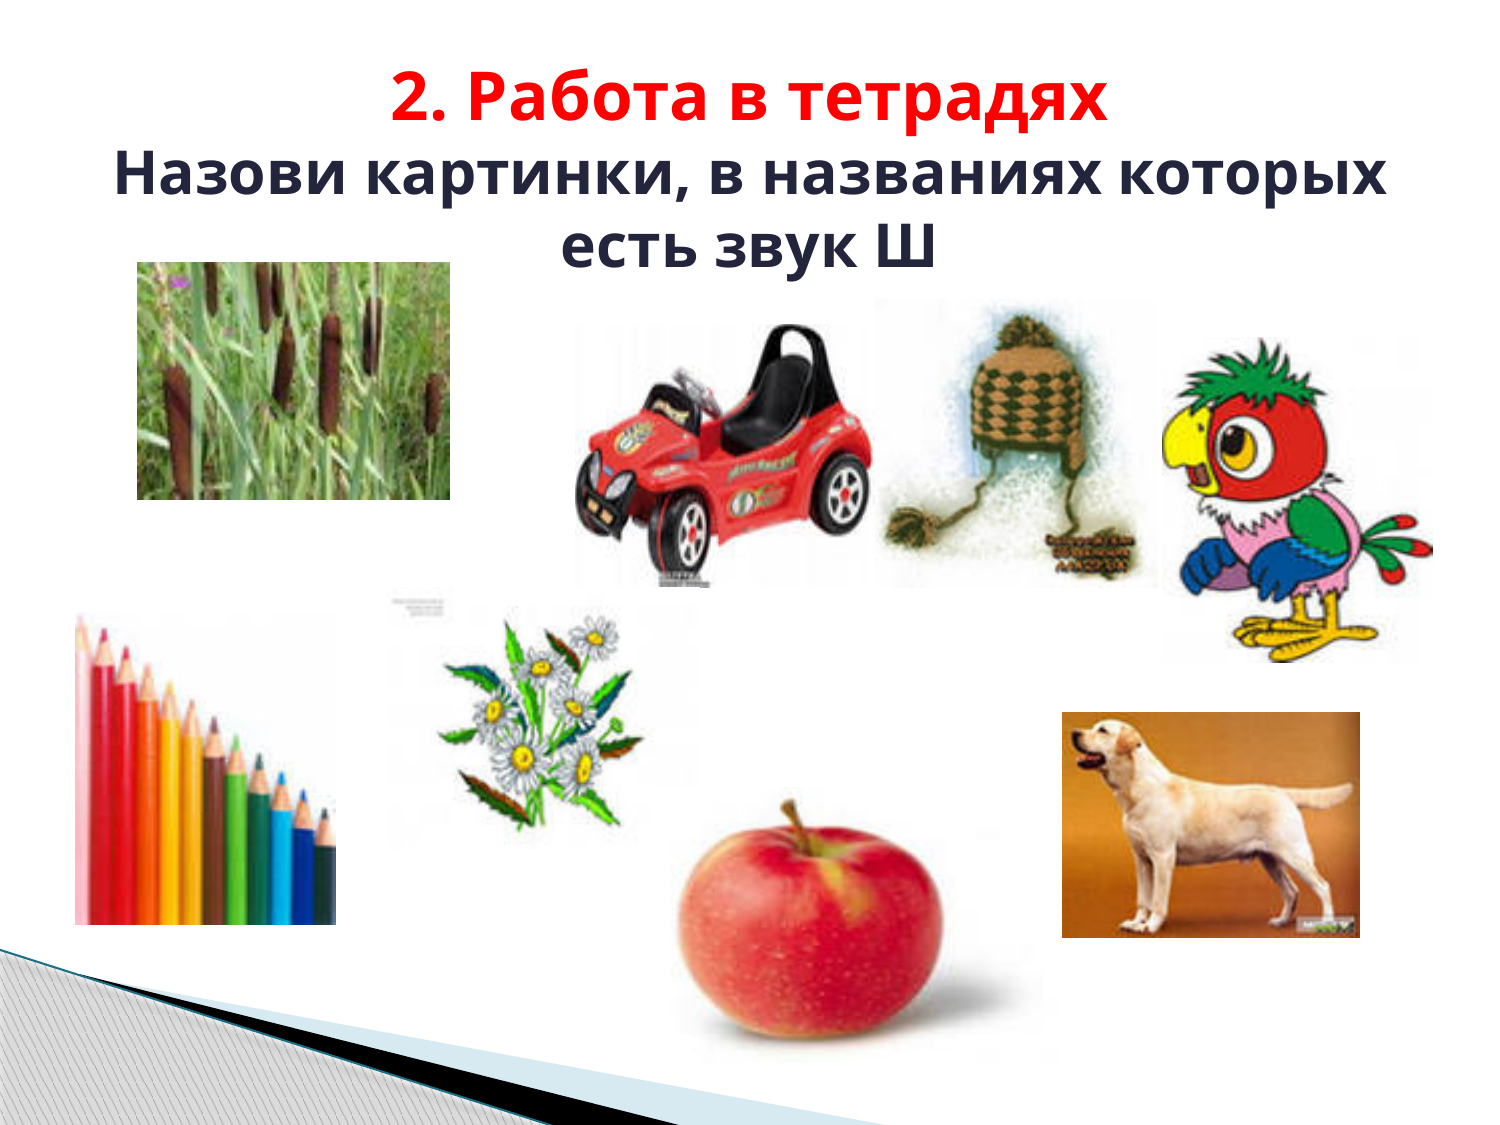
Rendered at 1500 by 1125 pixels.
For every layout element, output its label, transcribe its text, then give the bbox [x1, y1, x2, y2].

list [137, 262, 451, 501]
title 2. Работа в тетрадях Назови картинки, в названиях которых есть звук Ш [75, 45, 1425, 288]
picture [74, 612, 337, 926]
picture [1162, 337, 1434, 663]
picture [1062, 712, 1360, 938]
picture [387, 299, 1159, 1063]
